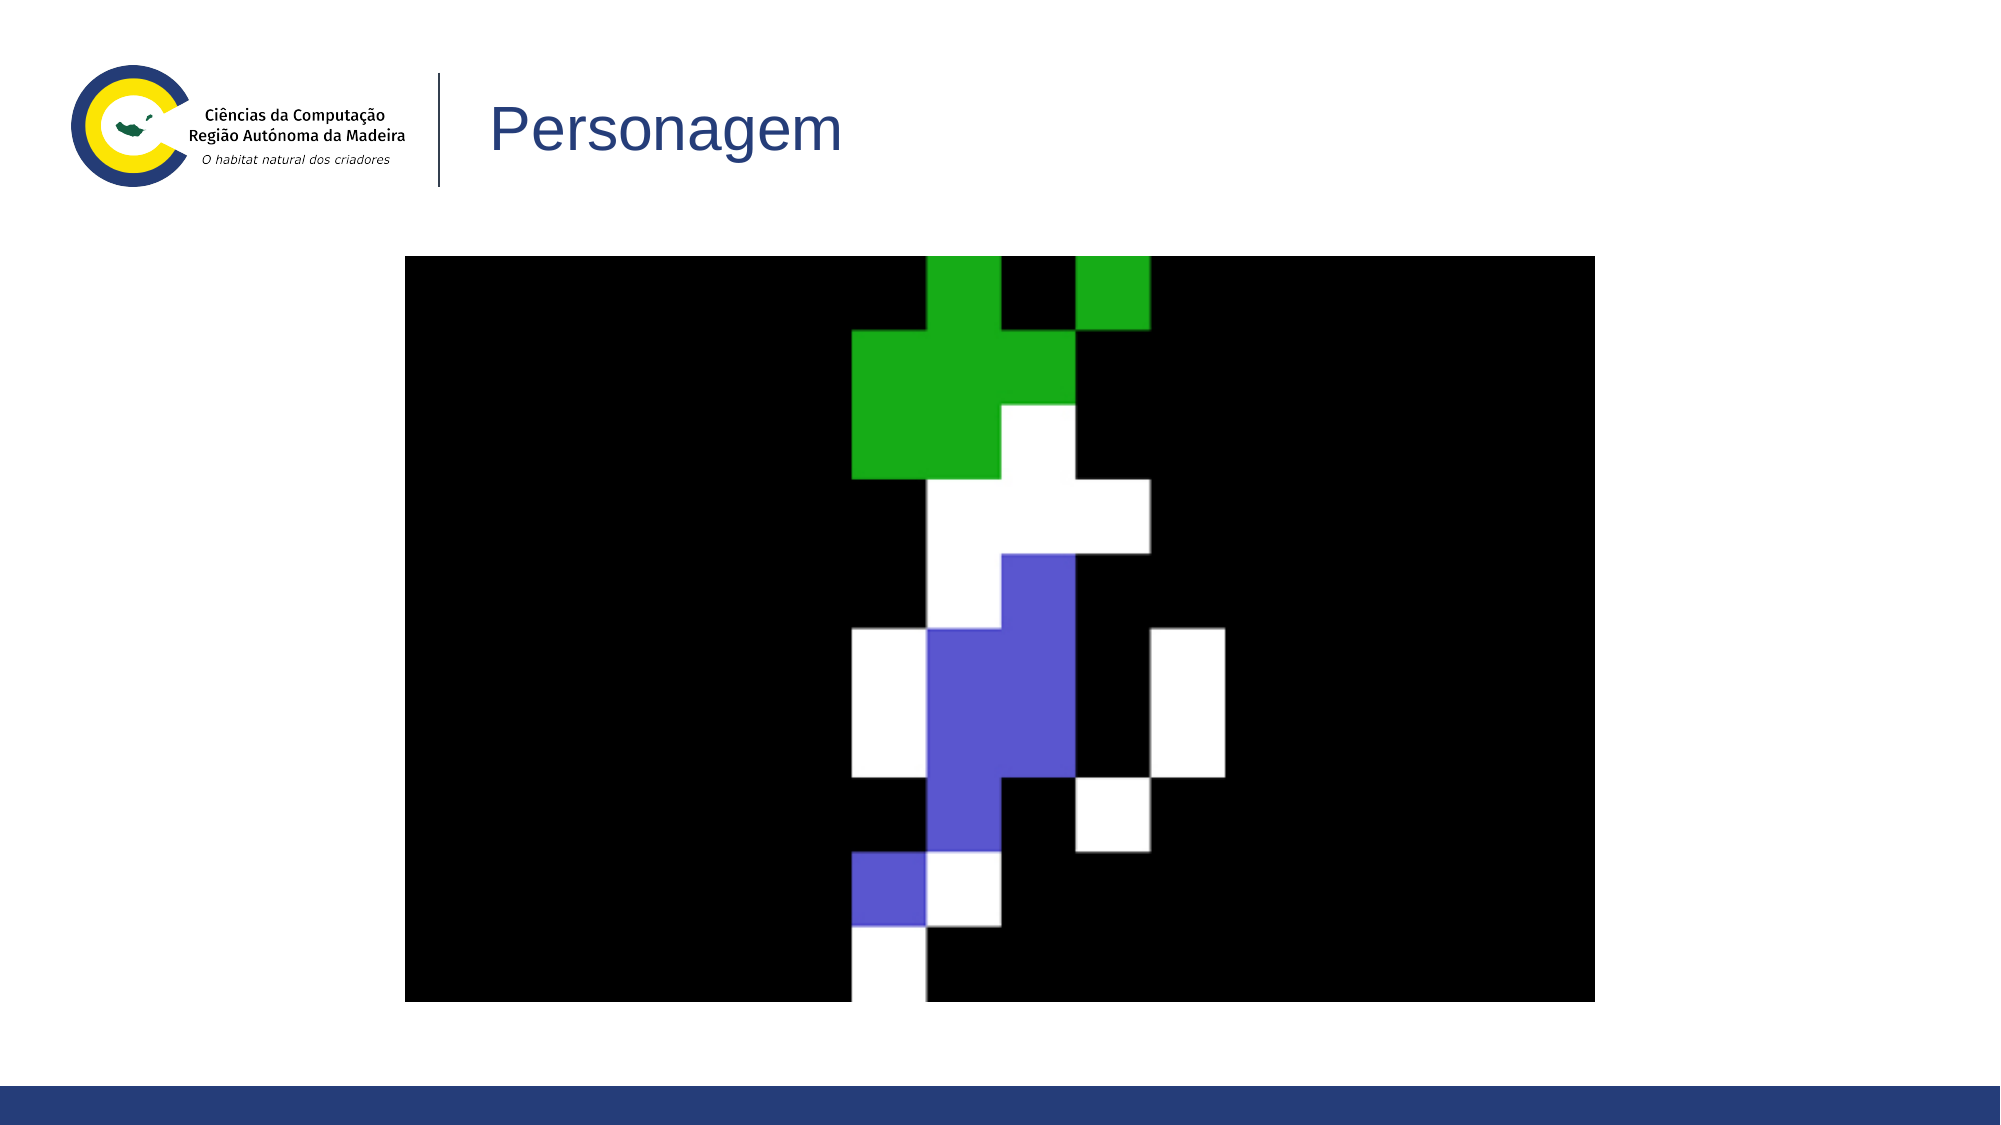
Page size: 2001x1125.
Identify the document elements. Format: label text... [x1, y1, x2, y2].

text_box Personagem [474, 80, 860, 171]
picture [404, 256, 1595, 1002]
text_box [71, 65, 440, 188]
text_box [0, 1085, 2000, 1125]
